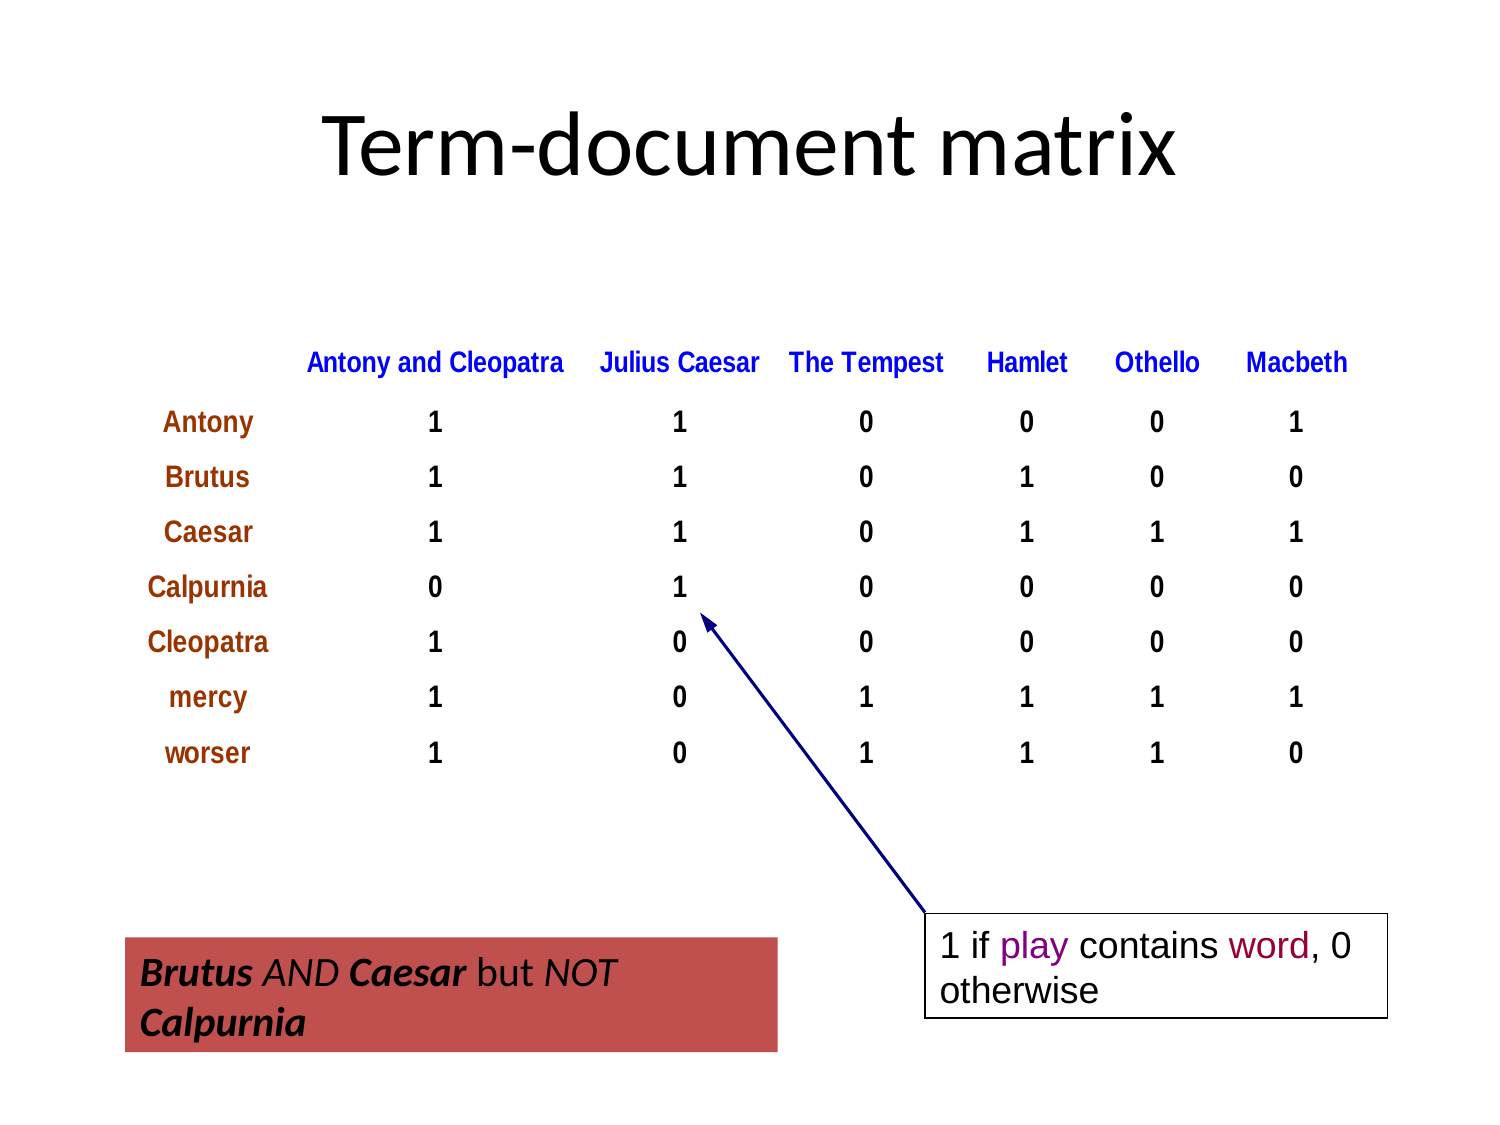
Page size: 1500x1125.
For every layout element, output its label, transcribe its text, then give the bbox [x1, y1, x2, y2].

text_box 1 if play contains word, 0 otherwise [924, 913, 1388, 1019]
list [124, 331, 1379, 884]
text_box Brutus AND Caesar but NOT Calpurnia [125, 937, 778, 1053]
title Term-document matrix [75, 45, 1425, 233]
